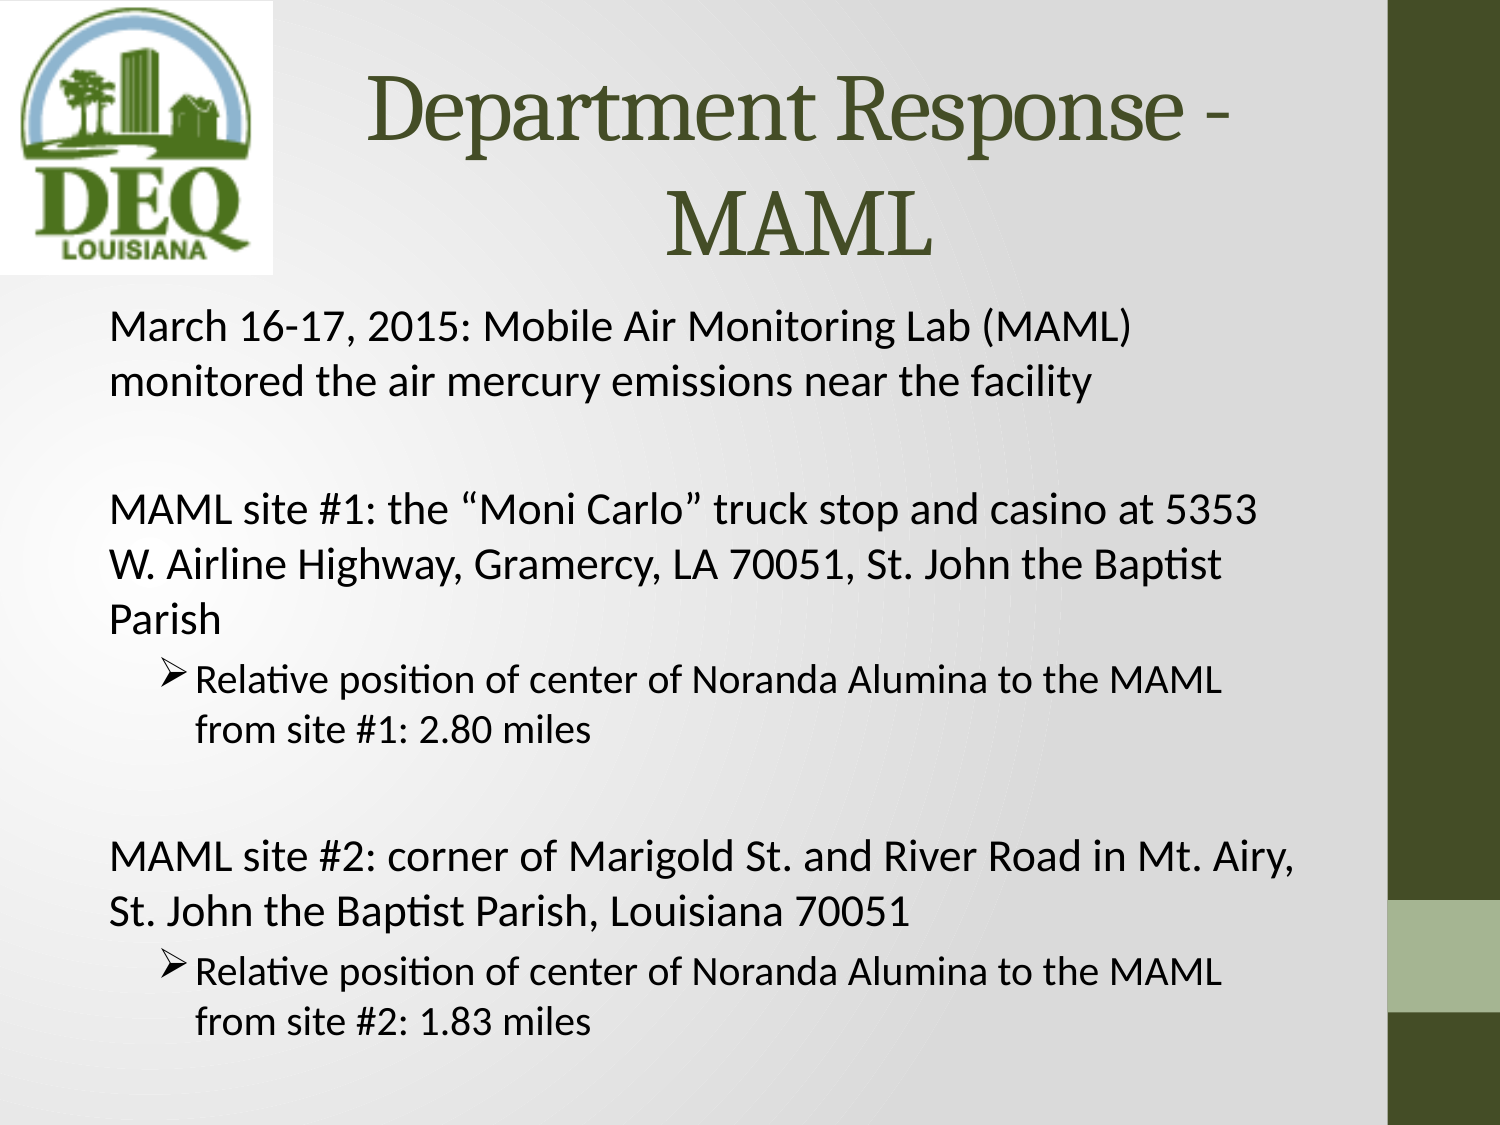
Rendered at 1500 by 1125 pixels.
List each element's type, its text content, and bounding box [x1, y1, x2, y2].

list March 16-17, 2015: Mobile Air Monitoring Lab (MAML) monitored the air mercury emissions near the facility MAML site #1: the “Moni Carlo” truck stop and casino at 5353 W. Airline Highway, Gramercy, LA 70051, St. John the Baptist Parish Relative position of center of Noranda Alumina to the MAML from site #1: 2.80 miles MAML site #2: corner of Marigold St. and River Road in Mt. Airy, St. John the Baptist Parish, Louisiana 70051 Relative position of center of Noranda Alumina to the MAML from site #2: 1.83 miles [75, 288, 1325, 1076]
title Department Response - MAML [284, 45, 1325, 275]
picture [0, 1, 274, 276]
